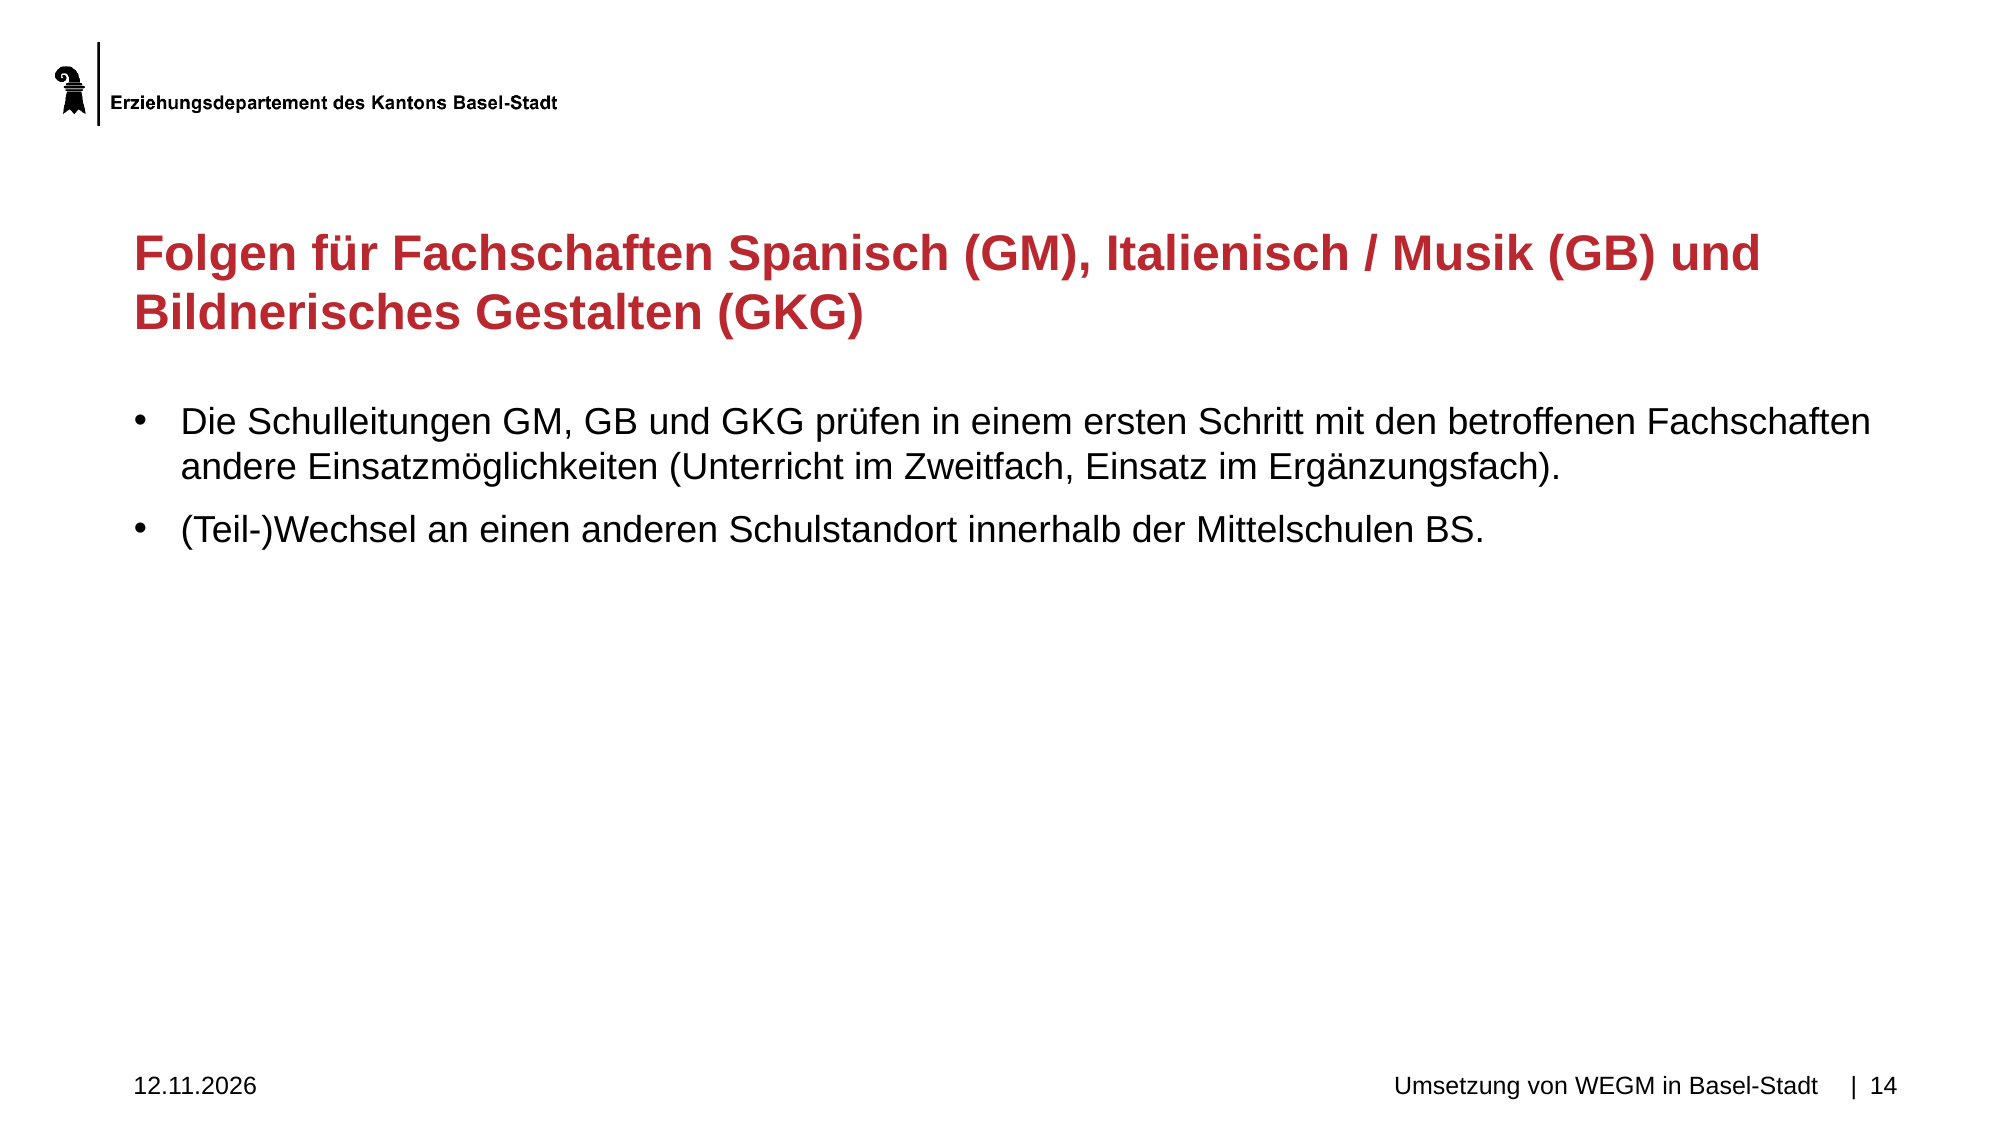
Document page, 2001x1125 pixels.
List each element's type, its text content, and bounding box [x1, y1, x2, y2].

list Die Schulleitungen GM, GB und GKG prüfen in einem ersten Schritt mit den betroffenen Fachschaften andere Einsatzmöglichkeiten (Unterricht im Zweitfach, Einsatz im Ergänzungsfach). (Teil-)Wechsel an einen anderen Schulstandort innerhalb der Mittelschulen BS. [133, 396, 1914, 1018]
picture [54, 42, 557, 126]
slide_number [133, 1064, 567, 1125]
title Folgen für Fachschaften Spanisch (GM), Italienisch / Musik (GB) und Bildnerisches Gestalten (GKG) [133, 219, 1914, 362]
footer Umsetzung von WEGM in Basel-Stadt [598, 1064, 1820, 1125]
slide_number | 14 [1850, 1064, 2000, 1125]
